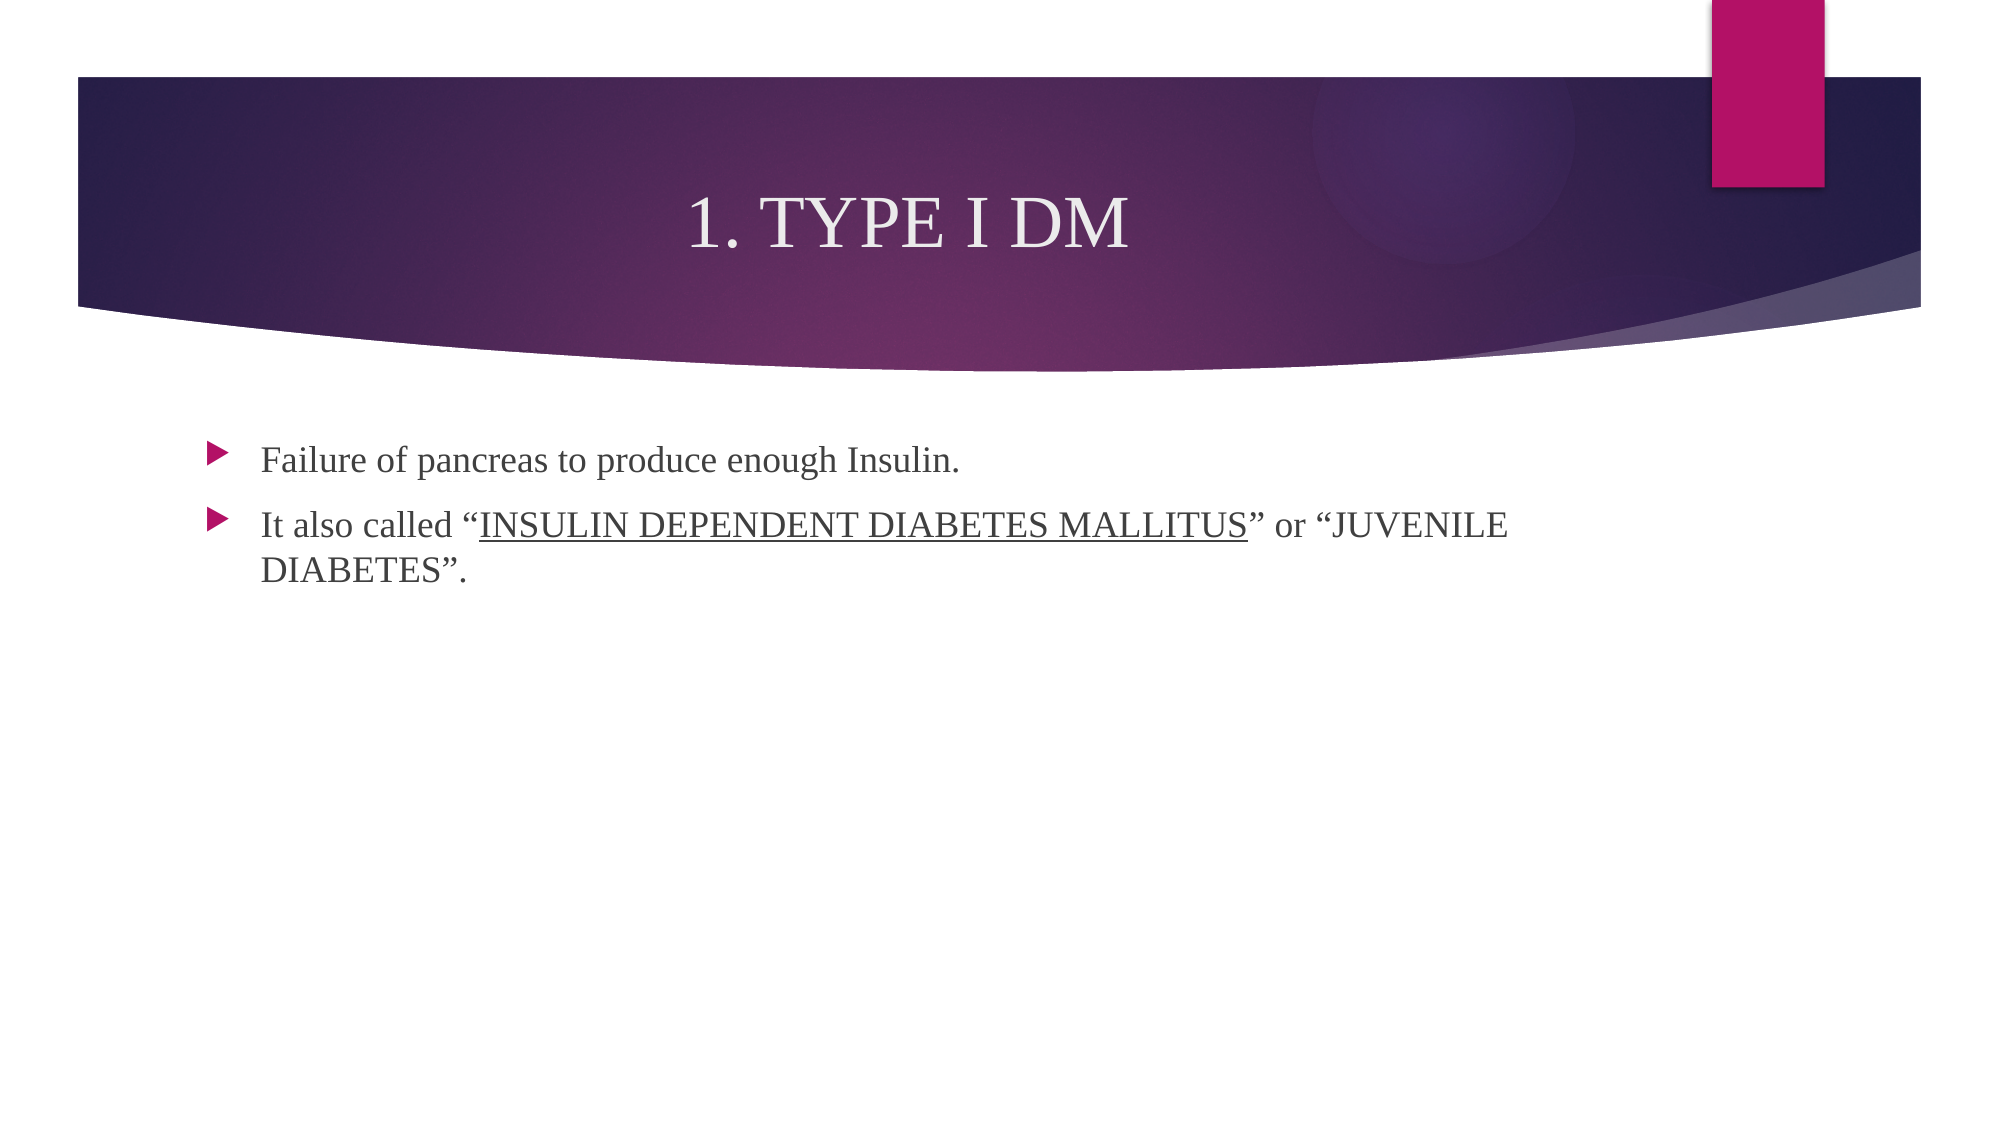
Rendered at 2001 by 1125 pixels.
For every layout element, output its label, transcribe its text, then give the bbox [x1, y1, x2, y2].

title 1. TYPE I DM [189, 159, 1627, 276]
list Failure of pancreas to produce enough Insulin. It also called “INSULIN DEPENDENT DIABETES MALLITUS” or “JUVENILE DIABETES”. [189, 427, 1638, 988]
